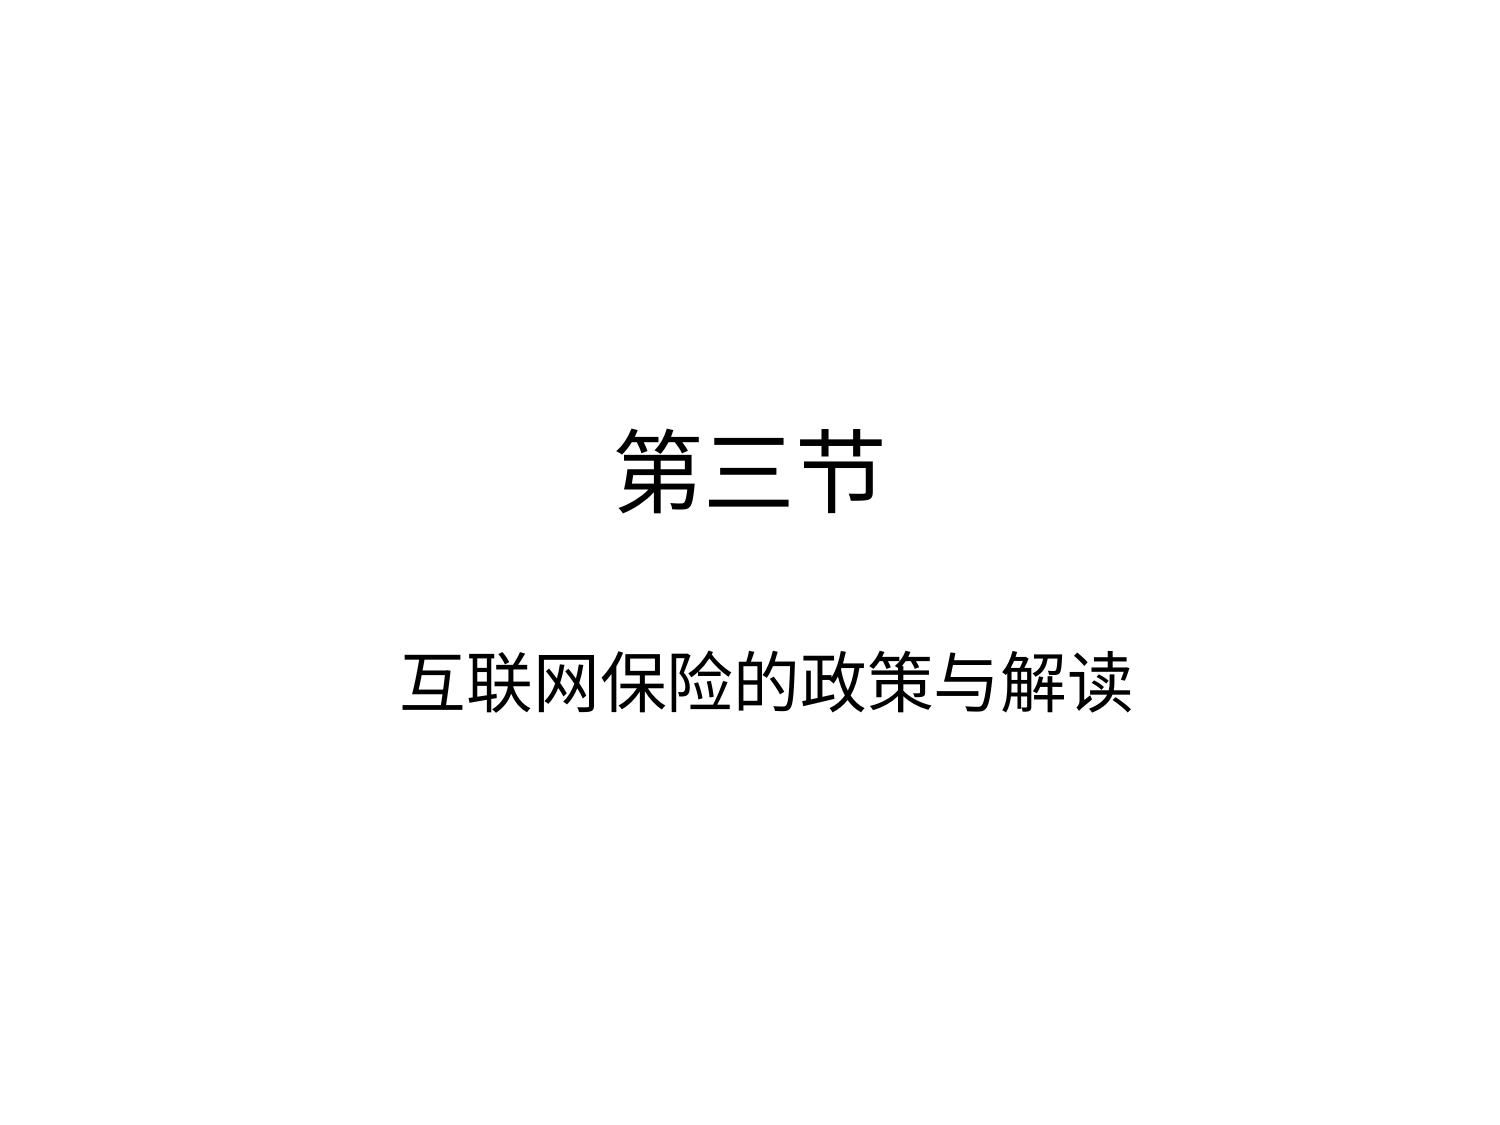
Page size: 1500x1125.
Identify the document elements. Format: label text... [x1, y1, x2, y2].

title 第三节 [112, 349, 1388, 591]
subtitle 互联网保险的政策与解读 [242, 633, 1293, 921]
